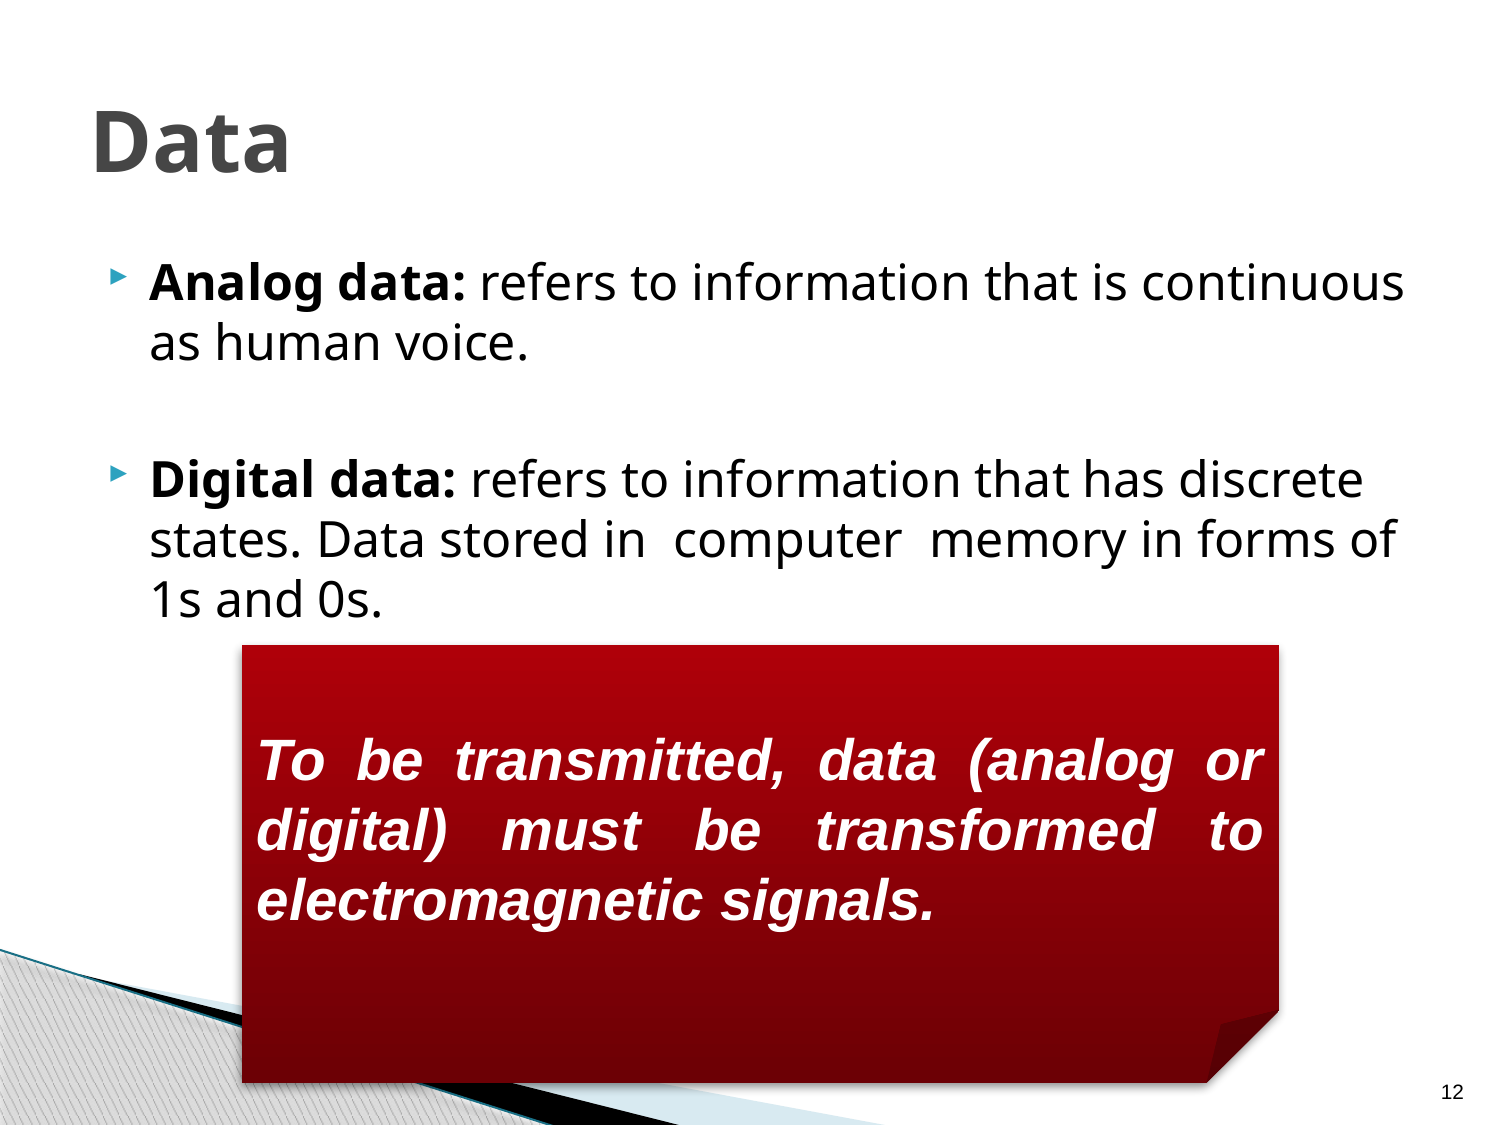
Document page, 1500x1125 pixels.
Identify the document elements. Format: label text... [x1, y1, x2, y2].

title Data [75, 45, 1425, 233]
text_box To be transmitted, data (analog or digital) must be transformed to electromagnetic signals. [242, 645, 1280, 1083]
list Analog data: refers to information that is continuous as human voice. Digital data: refers to information that has discrete states. Data stored in computer memory in forms of 1s and 0s. [75, 243, 1425, 986]
slide_number 12 [1418, 1051, 1479, 1112]
